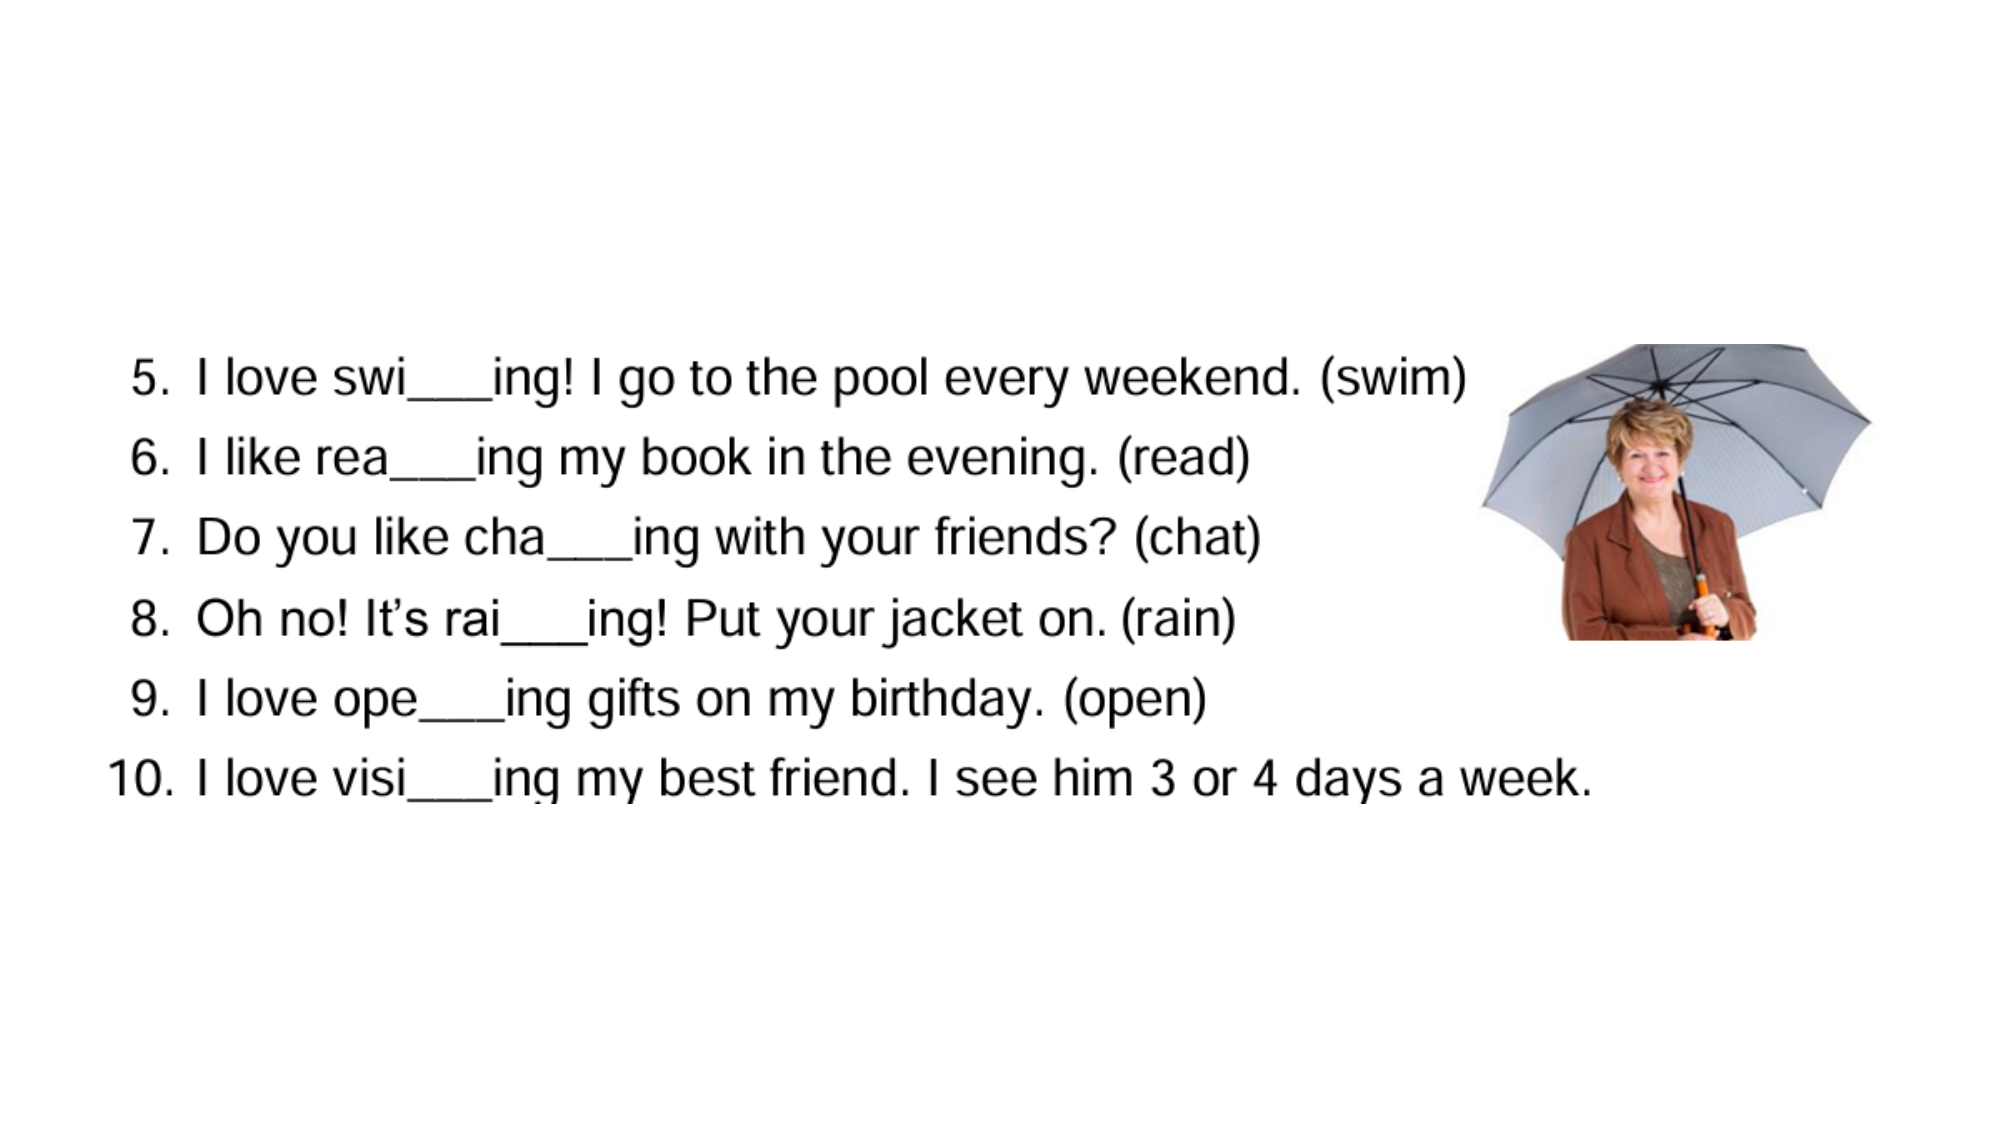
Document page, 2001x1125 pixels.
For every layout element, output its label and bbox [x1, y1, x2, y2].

picture [104, 344, 1895, 805]
